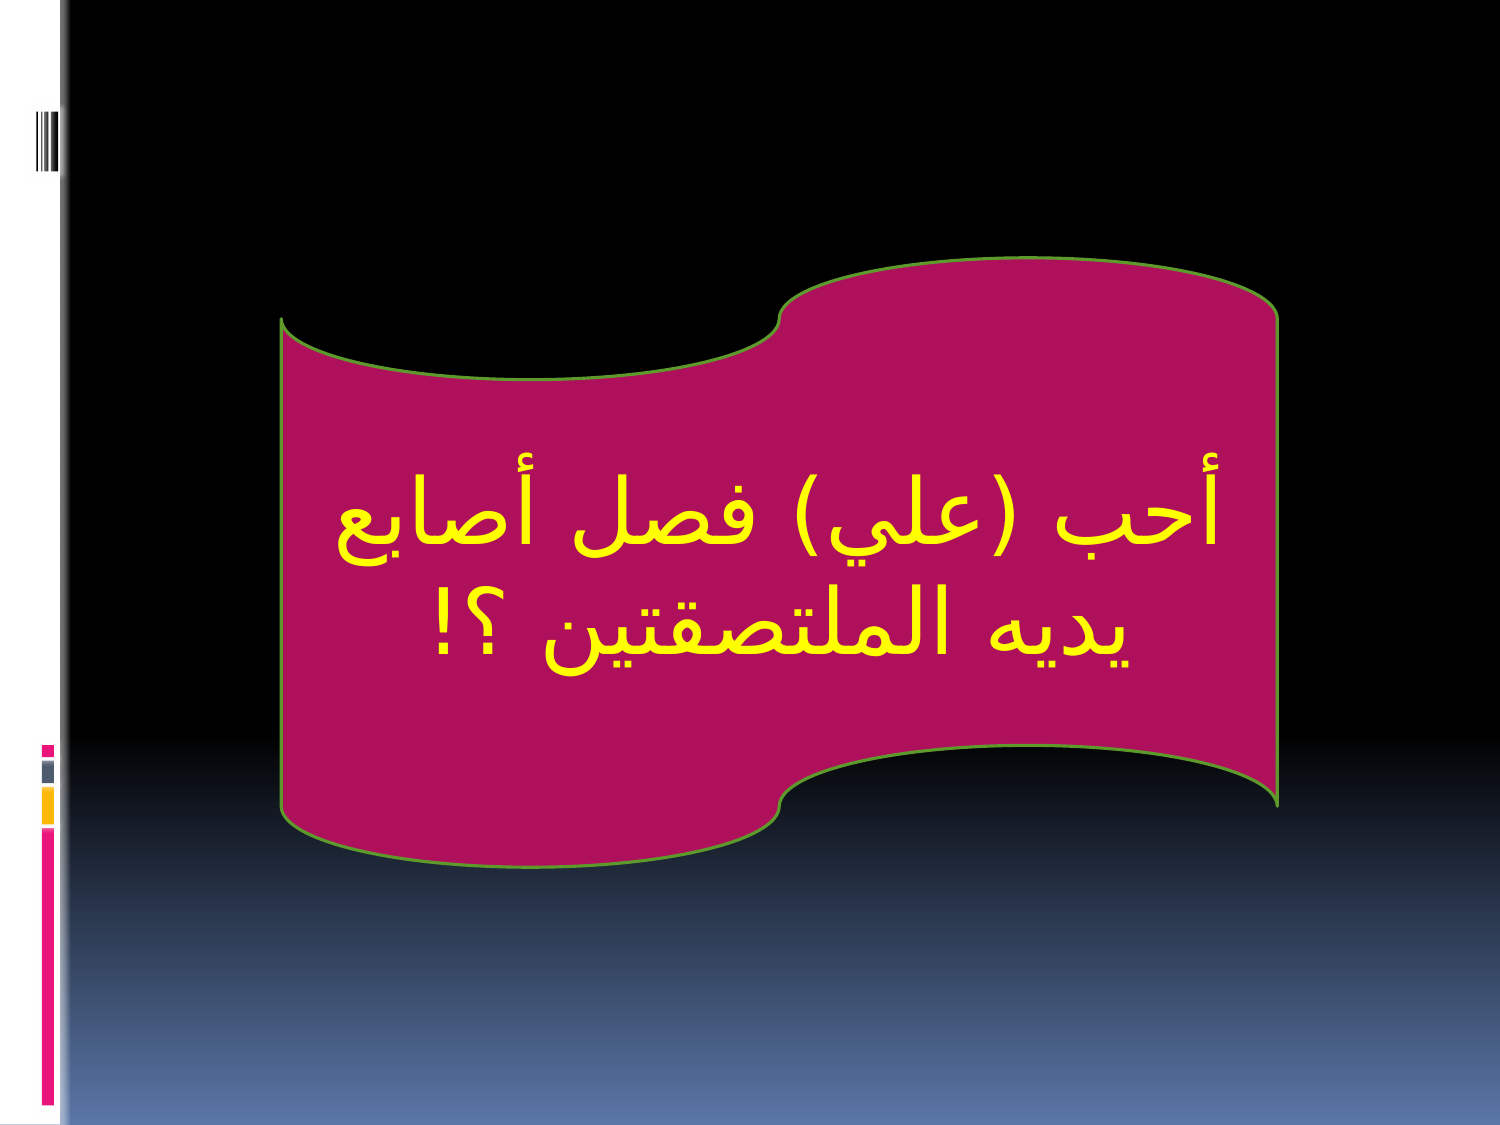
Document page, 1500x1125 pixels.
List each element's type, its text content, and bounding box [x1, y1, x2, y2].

text_box أحب (علي) فصل أصابع يديه الملتصقتين ؟! [279, 256, 1279, 869]
